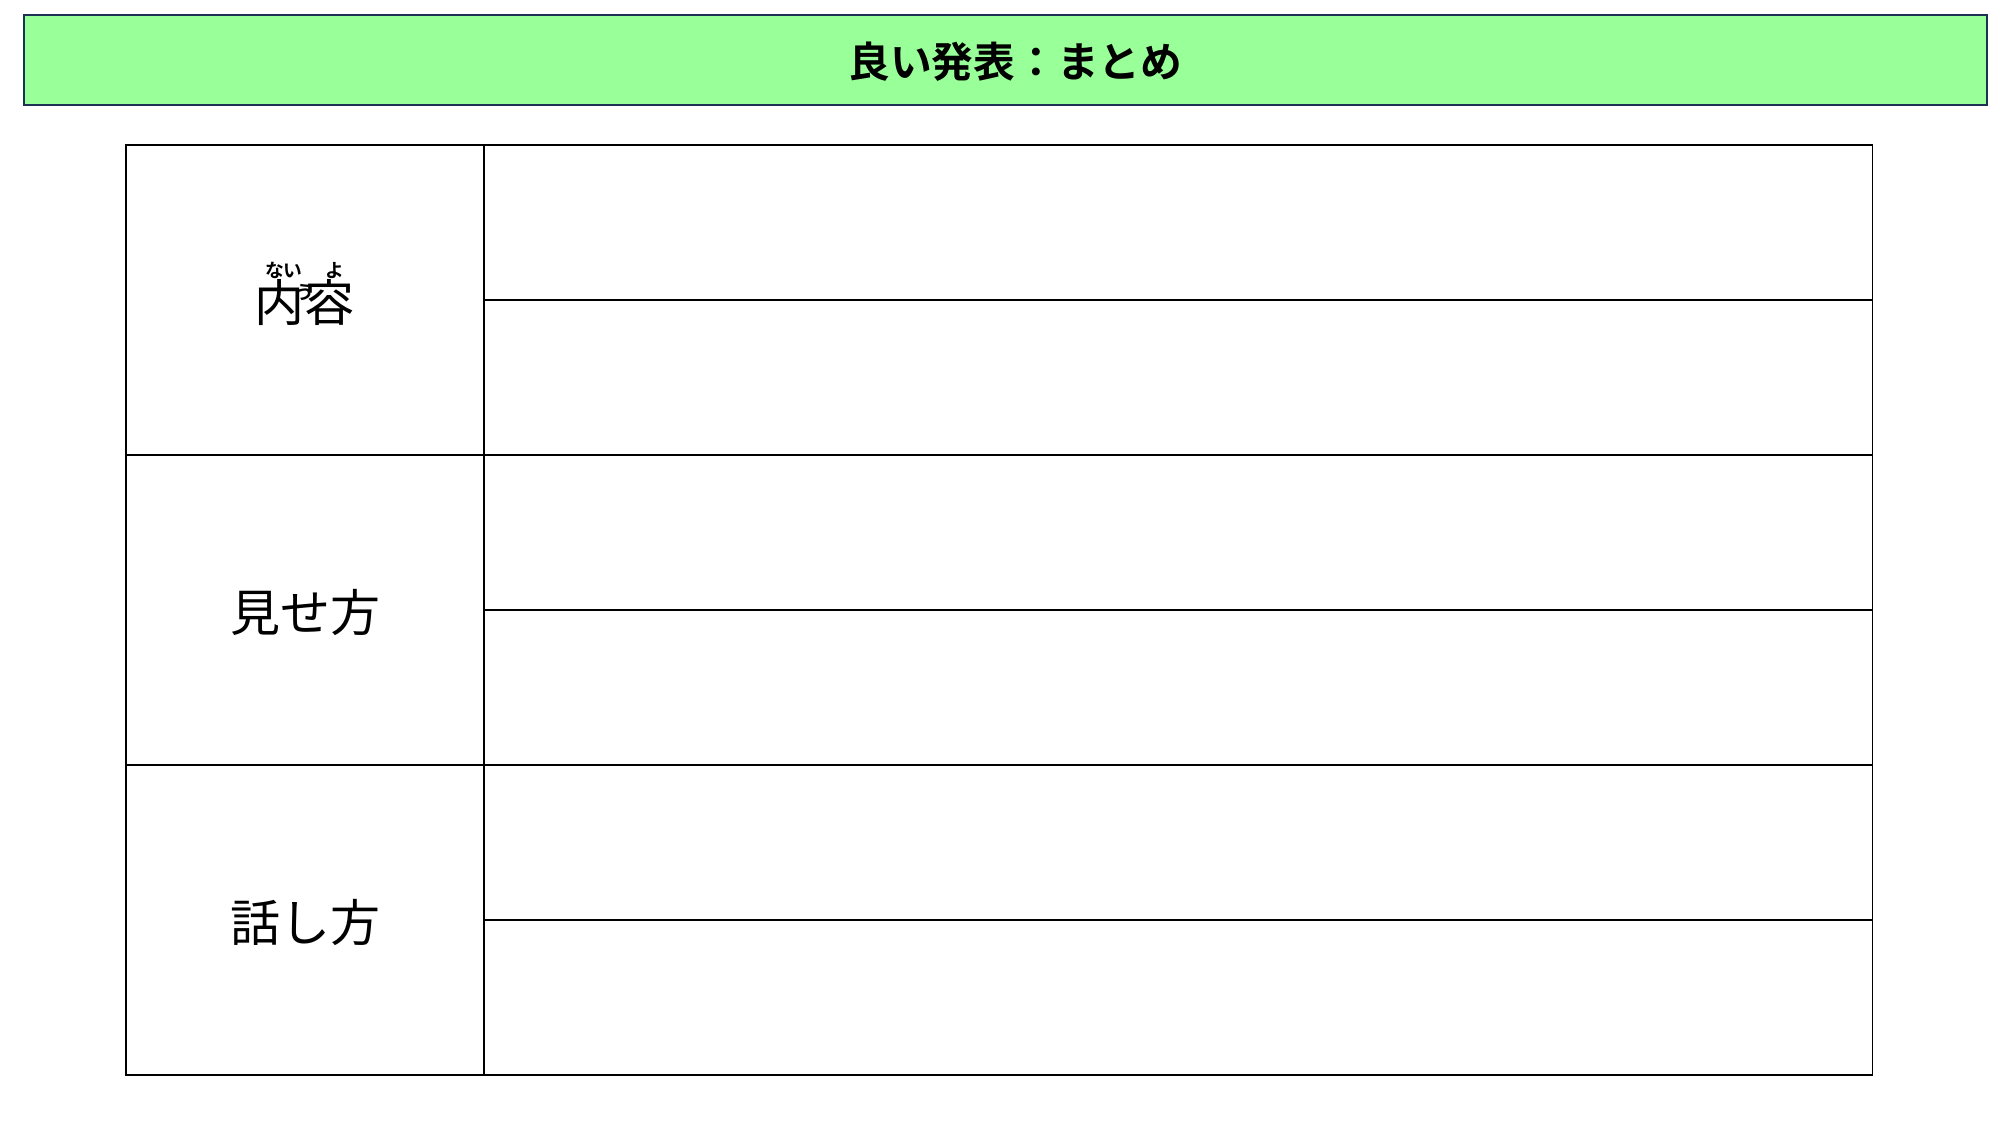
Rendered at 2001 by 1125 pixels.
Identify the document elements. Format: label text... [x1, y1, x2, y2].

table_cell [485, 766, 1872, 919]
table_cell 話し方 [127, 766, 483, 1074]
table_cell 見せ方 [127, 456, 483, 764]
text_box ない よう [247, 251, 362, 311]
table_cell [485, 456, 1872, 609]
table_cell [485, 611, 1872, 764]
table_cell [485, 301, 1872, 454]
table_header [485, 146, 1872, 299]
table_header 内容 [127, 146, 483, 454]
text_box 良い発表：まとめ [23, 14, 1988, 106]
table_cell [485, 921, 1872, 1074]
